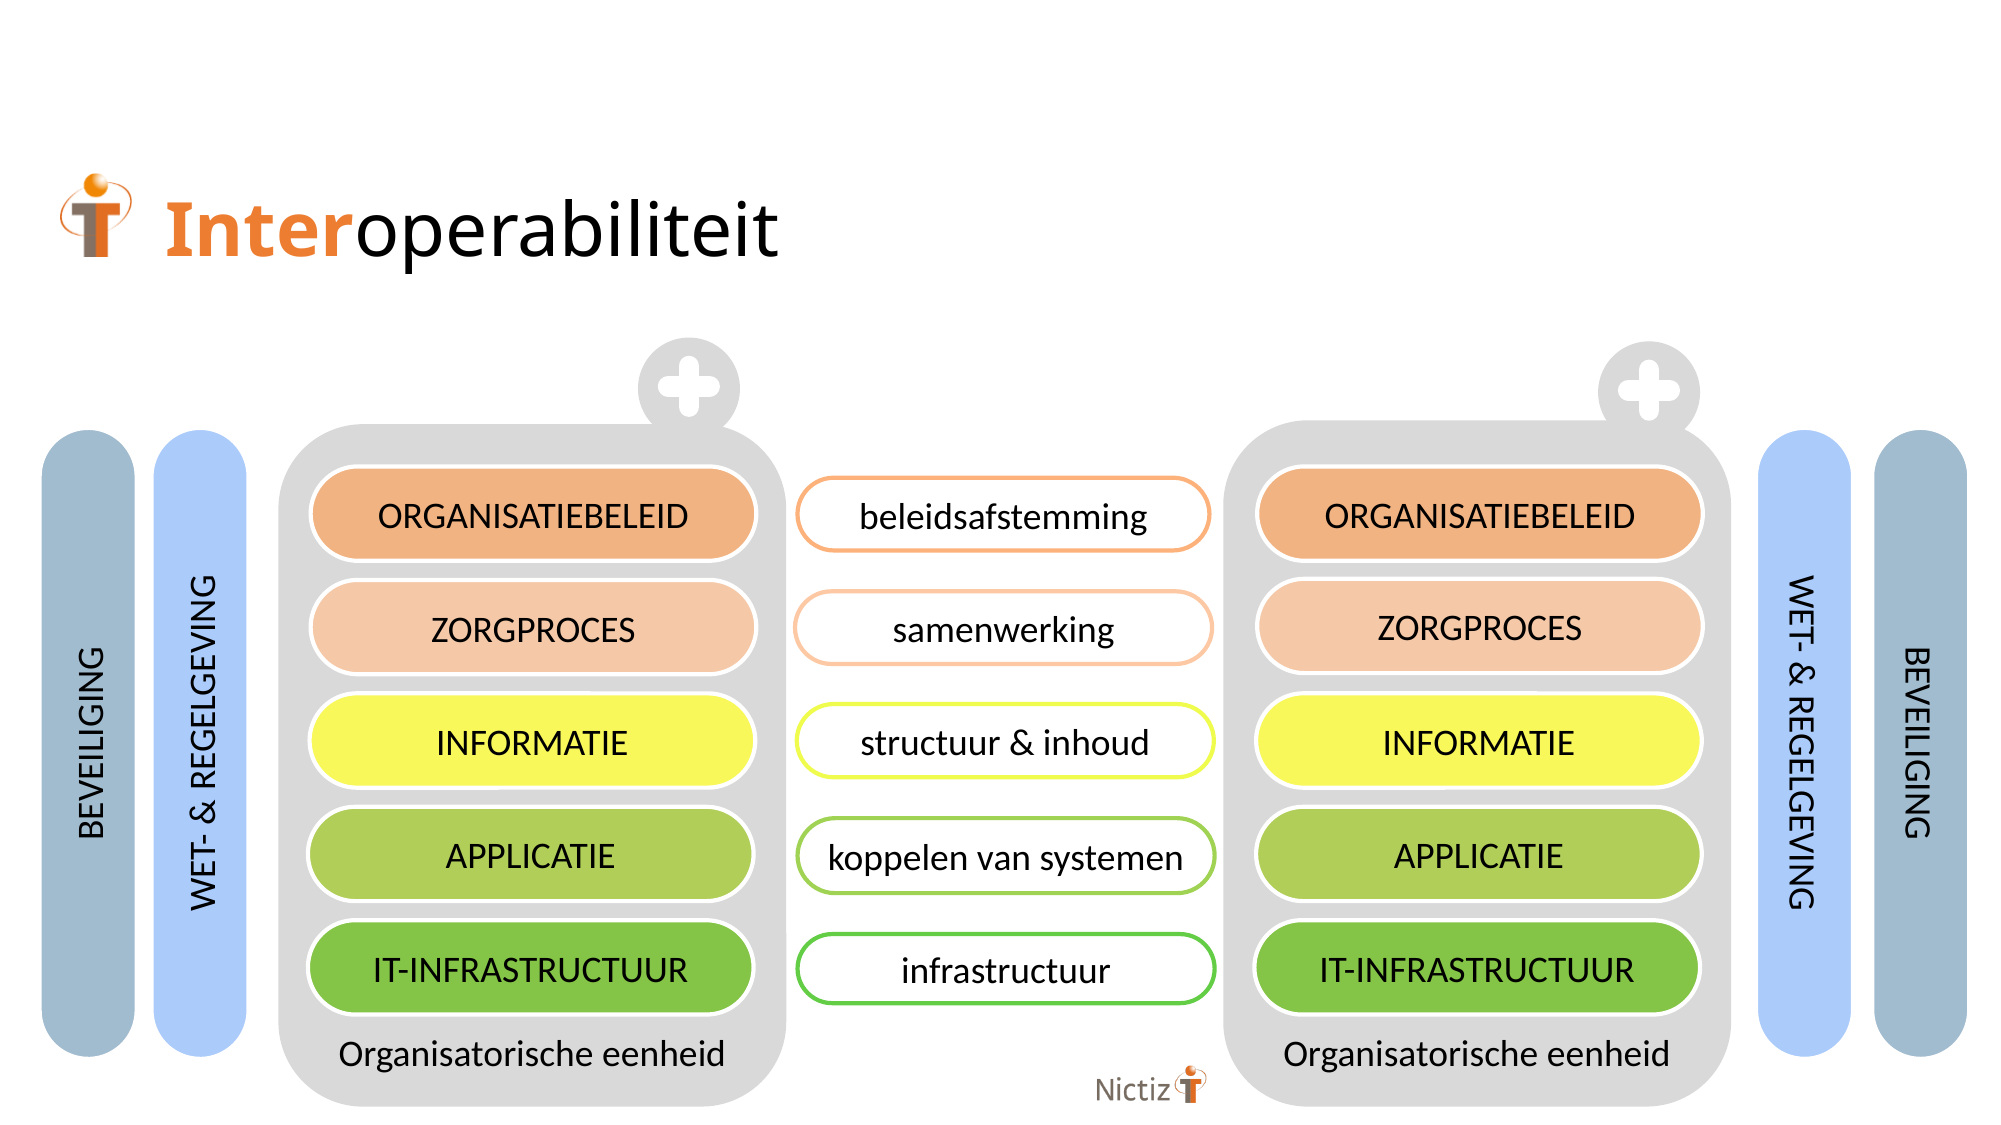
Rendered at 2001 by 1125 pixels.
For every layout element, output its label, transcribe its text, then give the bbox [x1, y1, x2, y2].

text_box beleidsafstemming [796, 476, 1211, 552]
text_box BEVEILIGING [1871, 426, 1971, 1060]
text_box Organisatorische eenheid [277, 423, 788, 1108]
text_box INFORMATIE [1255, 692, 1703, 789]
text_box ORGANISATIEBELEID [309, 465, 758, 562]
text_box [1628, 369, 1670, 411]
picture [60, 173, 132, 257]
text_box WET- & REGELGEVING [1754, 426, 1855, 1060]
text_box BEVEILIGING [38, 426, 138, 1060]
text_box ORGANISATIEBELEID [1256, 465, 1704, 562]
text_box [636, 336, 741, 441]
text_box ZORGPROCES [309, 578, 758, 676]
text_box IT-INFRASTRUCTUUR [1253, 919, 1702, 1016]
text_box ZORGPROCES [1256, 577, 1704, 675]
text_box IT-INFRASTRUCTUUR [306, 919, 755, 1016]
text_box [668, 366, 710, 407]
text_box APPLICATIE [306, 805, 755, 903]
text_box WET- & REGELGEVING [150, 426, 250, 1060]
text_box samenwerking [793, 590, 1214, 665]
text_box infrastructuur [796, 933, 1216, 1005]
text_box koppelen van systemen [796, 817, 1216, 895]
picture [1093, 1061, 1210, 1107]
text_box [1597, 340, 1702, 445]
text_box structuur & inhoud [795, 703, 1215, 779]
text_box INFORMATIE [308, 692, 757, 789]
title Interoperabiliteit [150, 184, 1863, 309]
text_box Organisatorische eenheid [1222, 419, 1733, 1108]
text_box APPLICATIE [1255, 805, 1703, 903]
